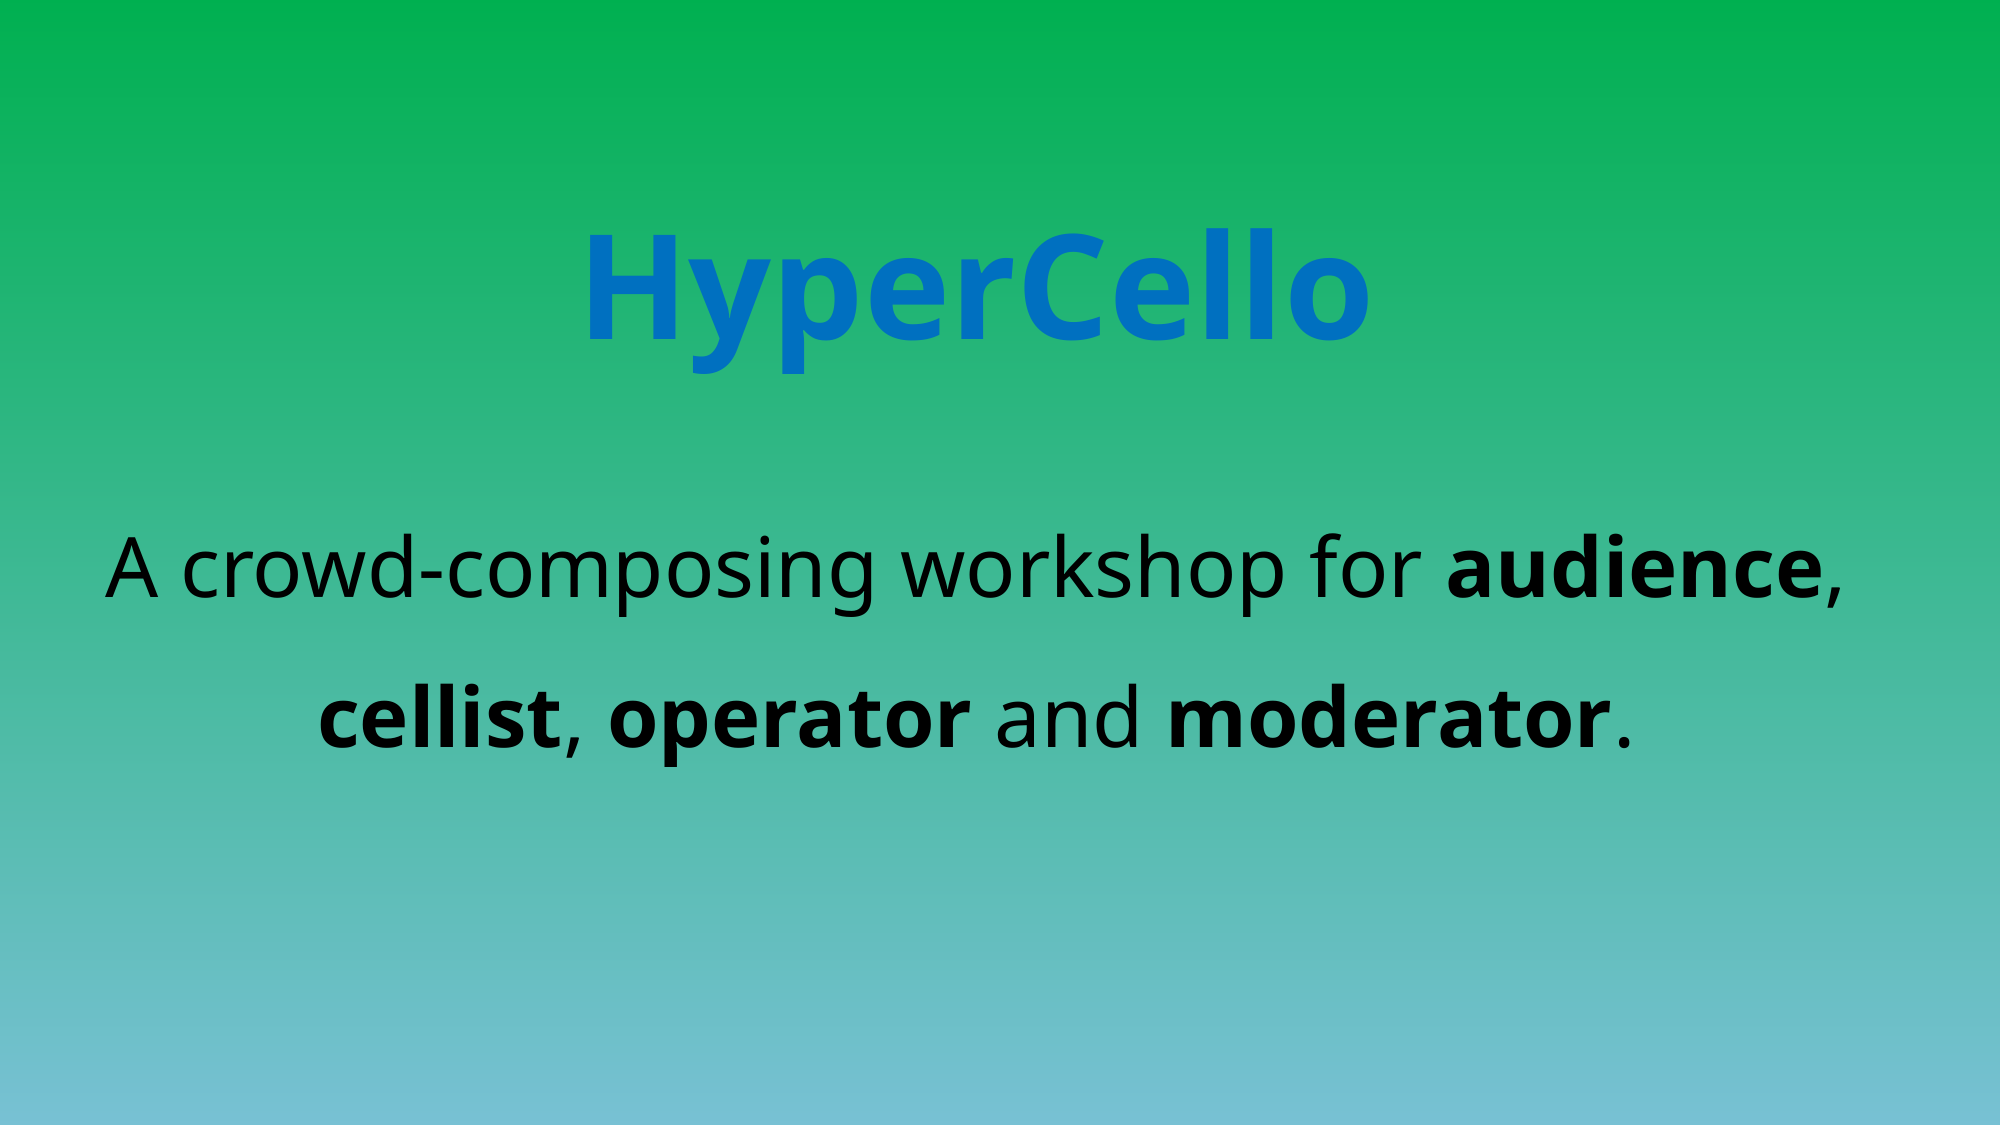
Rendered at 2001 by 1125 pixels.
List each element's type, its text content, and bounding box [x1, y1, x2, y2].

title HyperCello [76, 187, 1877, 375]
text_box A crowd-composing workshop for audience, cellist, operator and moderator. [76, 520, 1877, 708]
